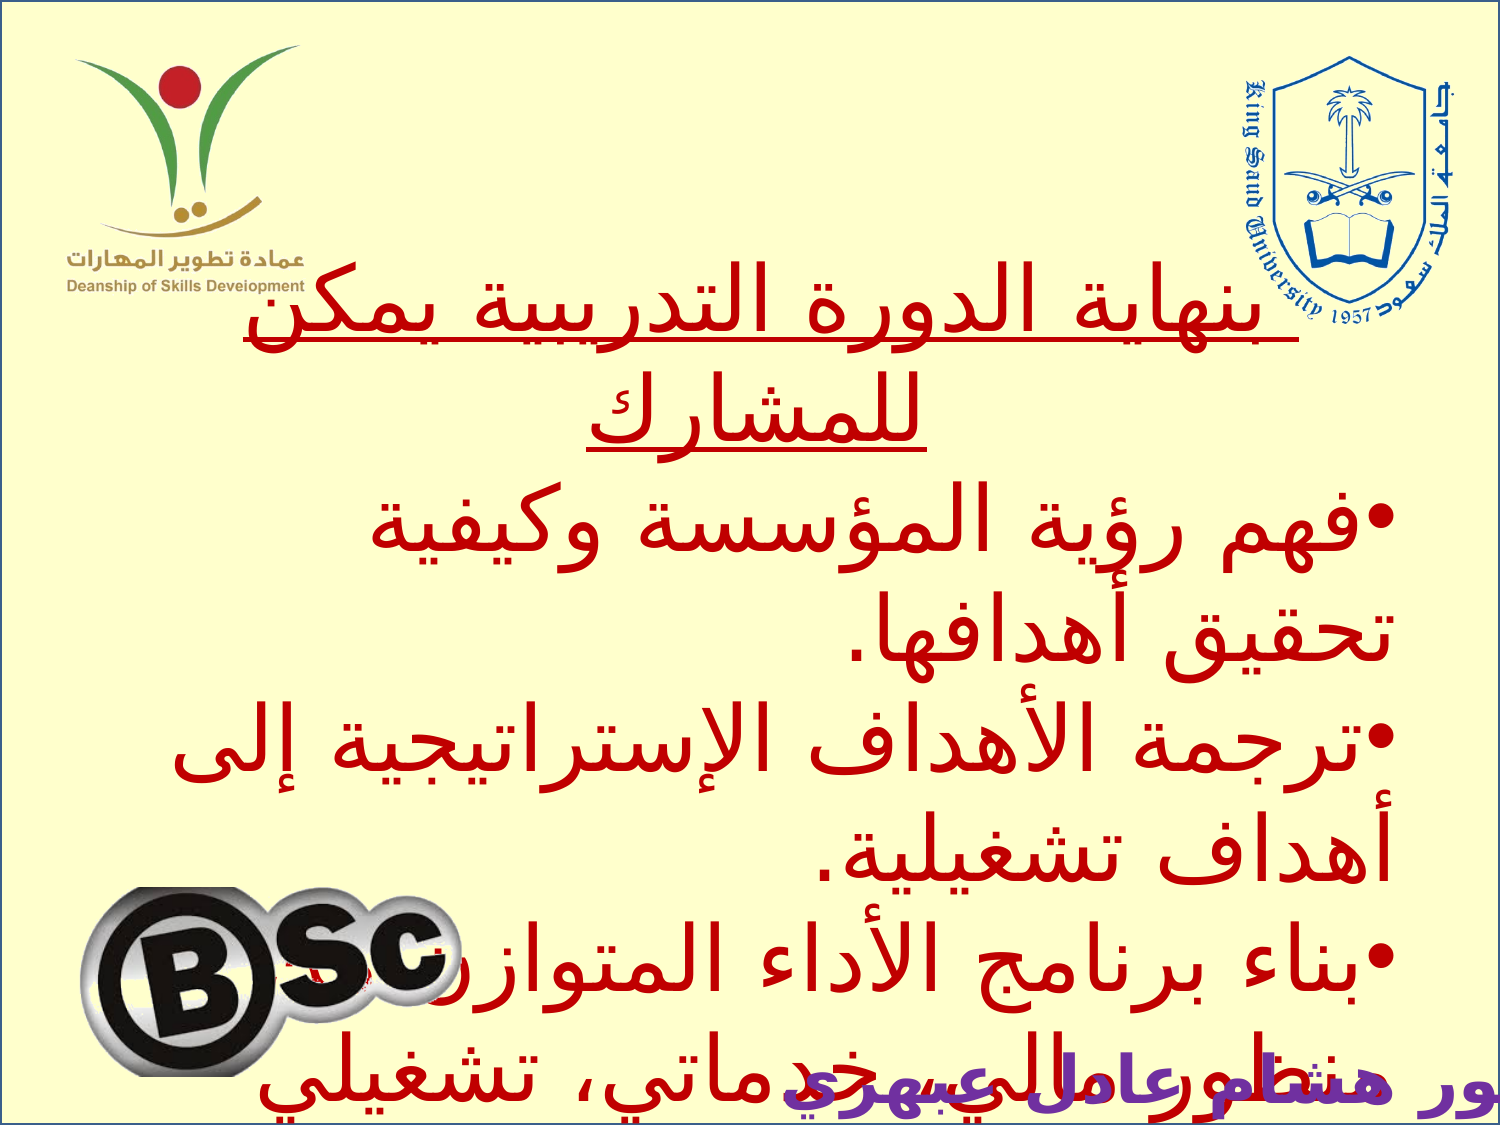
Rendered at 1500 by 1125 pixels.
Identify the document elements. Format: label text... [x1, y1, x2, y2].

picture [1194, 37, 1500, 343]
text_box الدكتور هشام عادل عبهري [765, 1029, 1500, 1124]
text_box بنهاية الدورة التدريبية يمكن للمشارك فهم رؤية المؤسسة وكيفية تحقيق أهدافها. ترجمة الأهداف الإستراتيجية إلى أهداف تشغيلية. بناء برنامج الأداء المتوازن من منظور مالي، خدماتي، تشغيلي وتطويري. فهم ابتكار واستعمال الأدوات التي تناسب الأداء وتحليل نتائج القياس واستخدامها [99, 232, 1413, 1125]
picture [49, 37, 325, 301]
text_box [0, 0, 1500, 1125]
picture [74, 887, 468, 1078]
